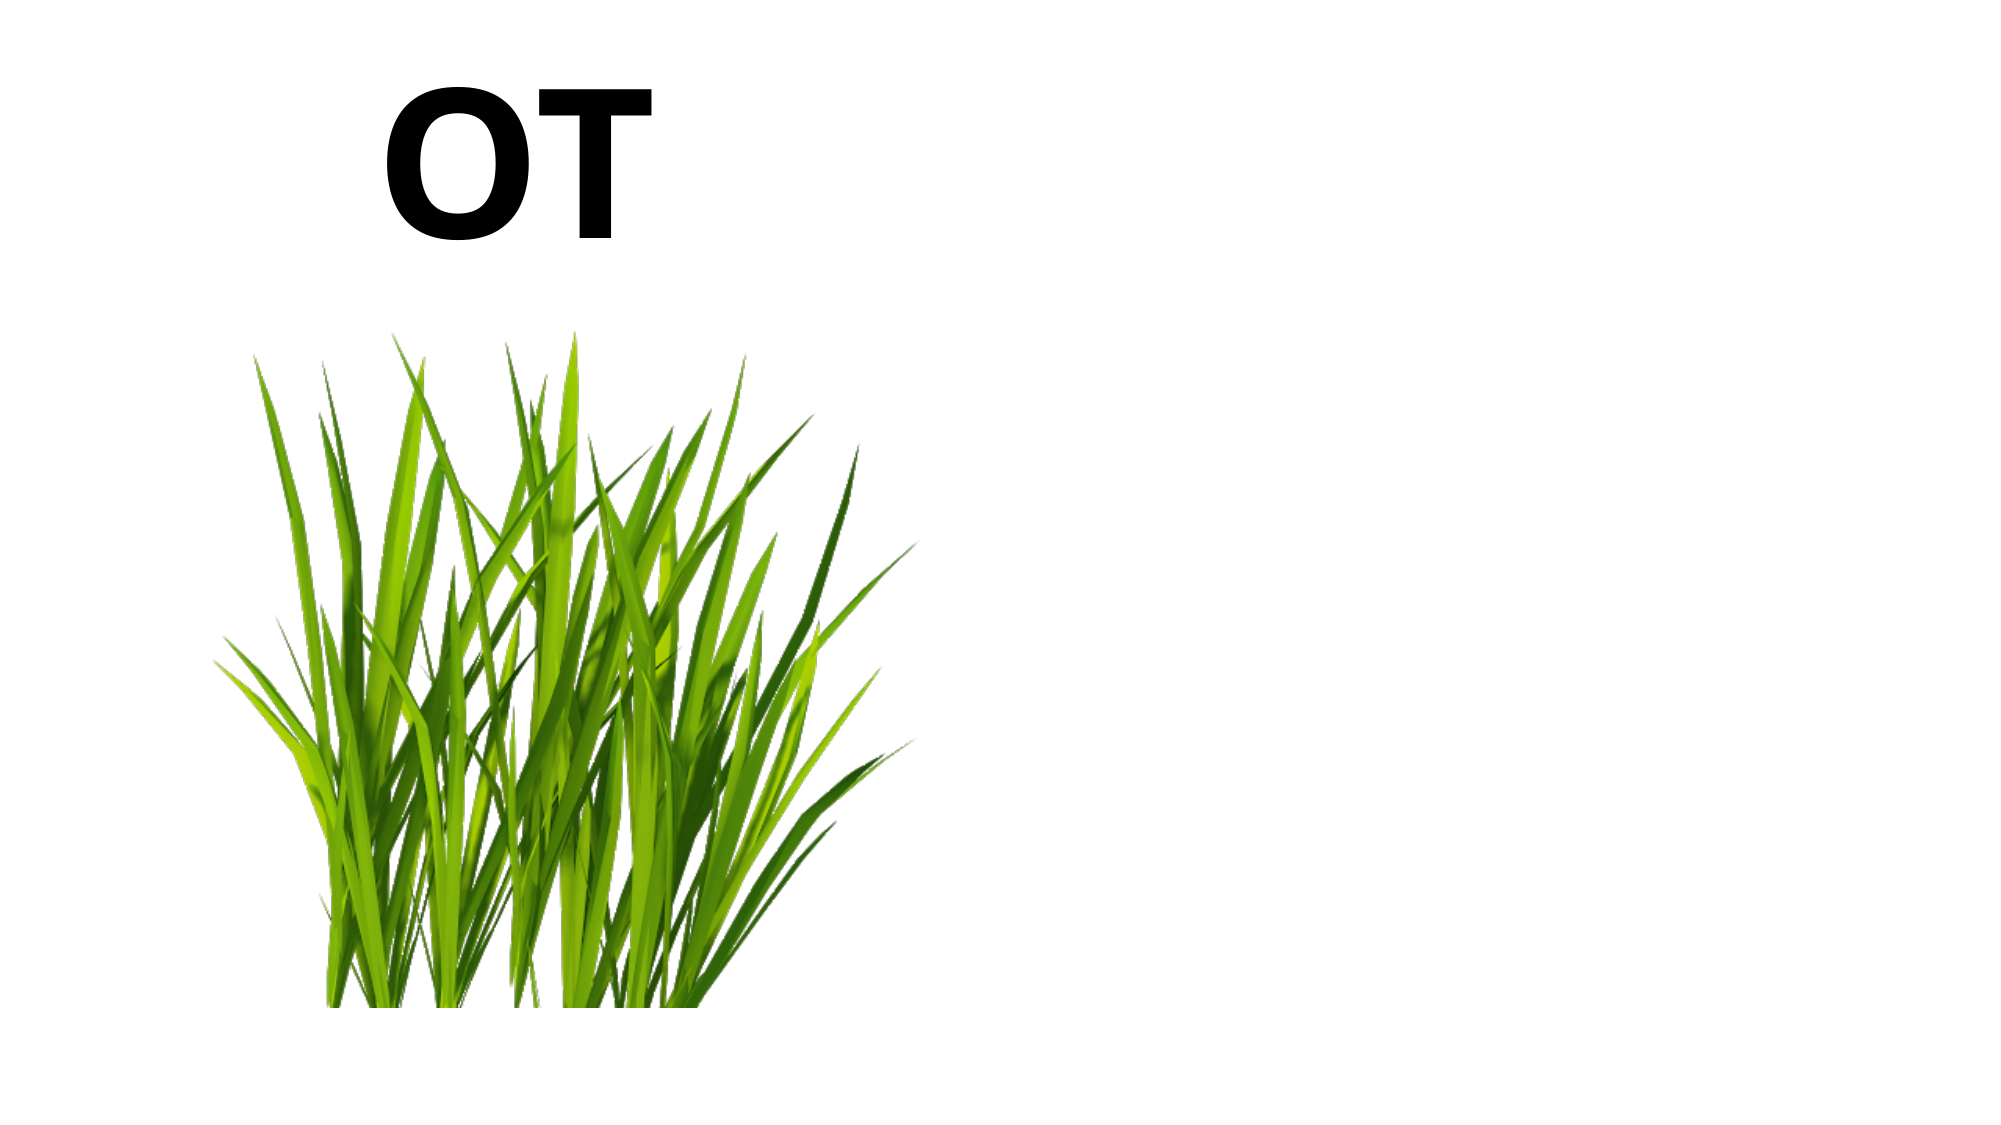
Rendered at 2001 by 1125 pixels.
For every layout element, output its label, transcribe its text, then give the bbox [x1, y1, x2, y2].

title OT [360, 62, 751, 207]
picture [155, 207, 956, 1008]
